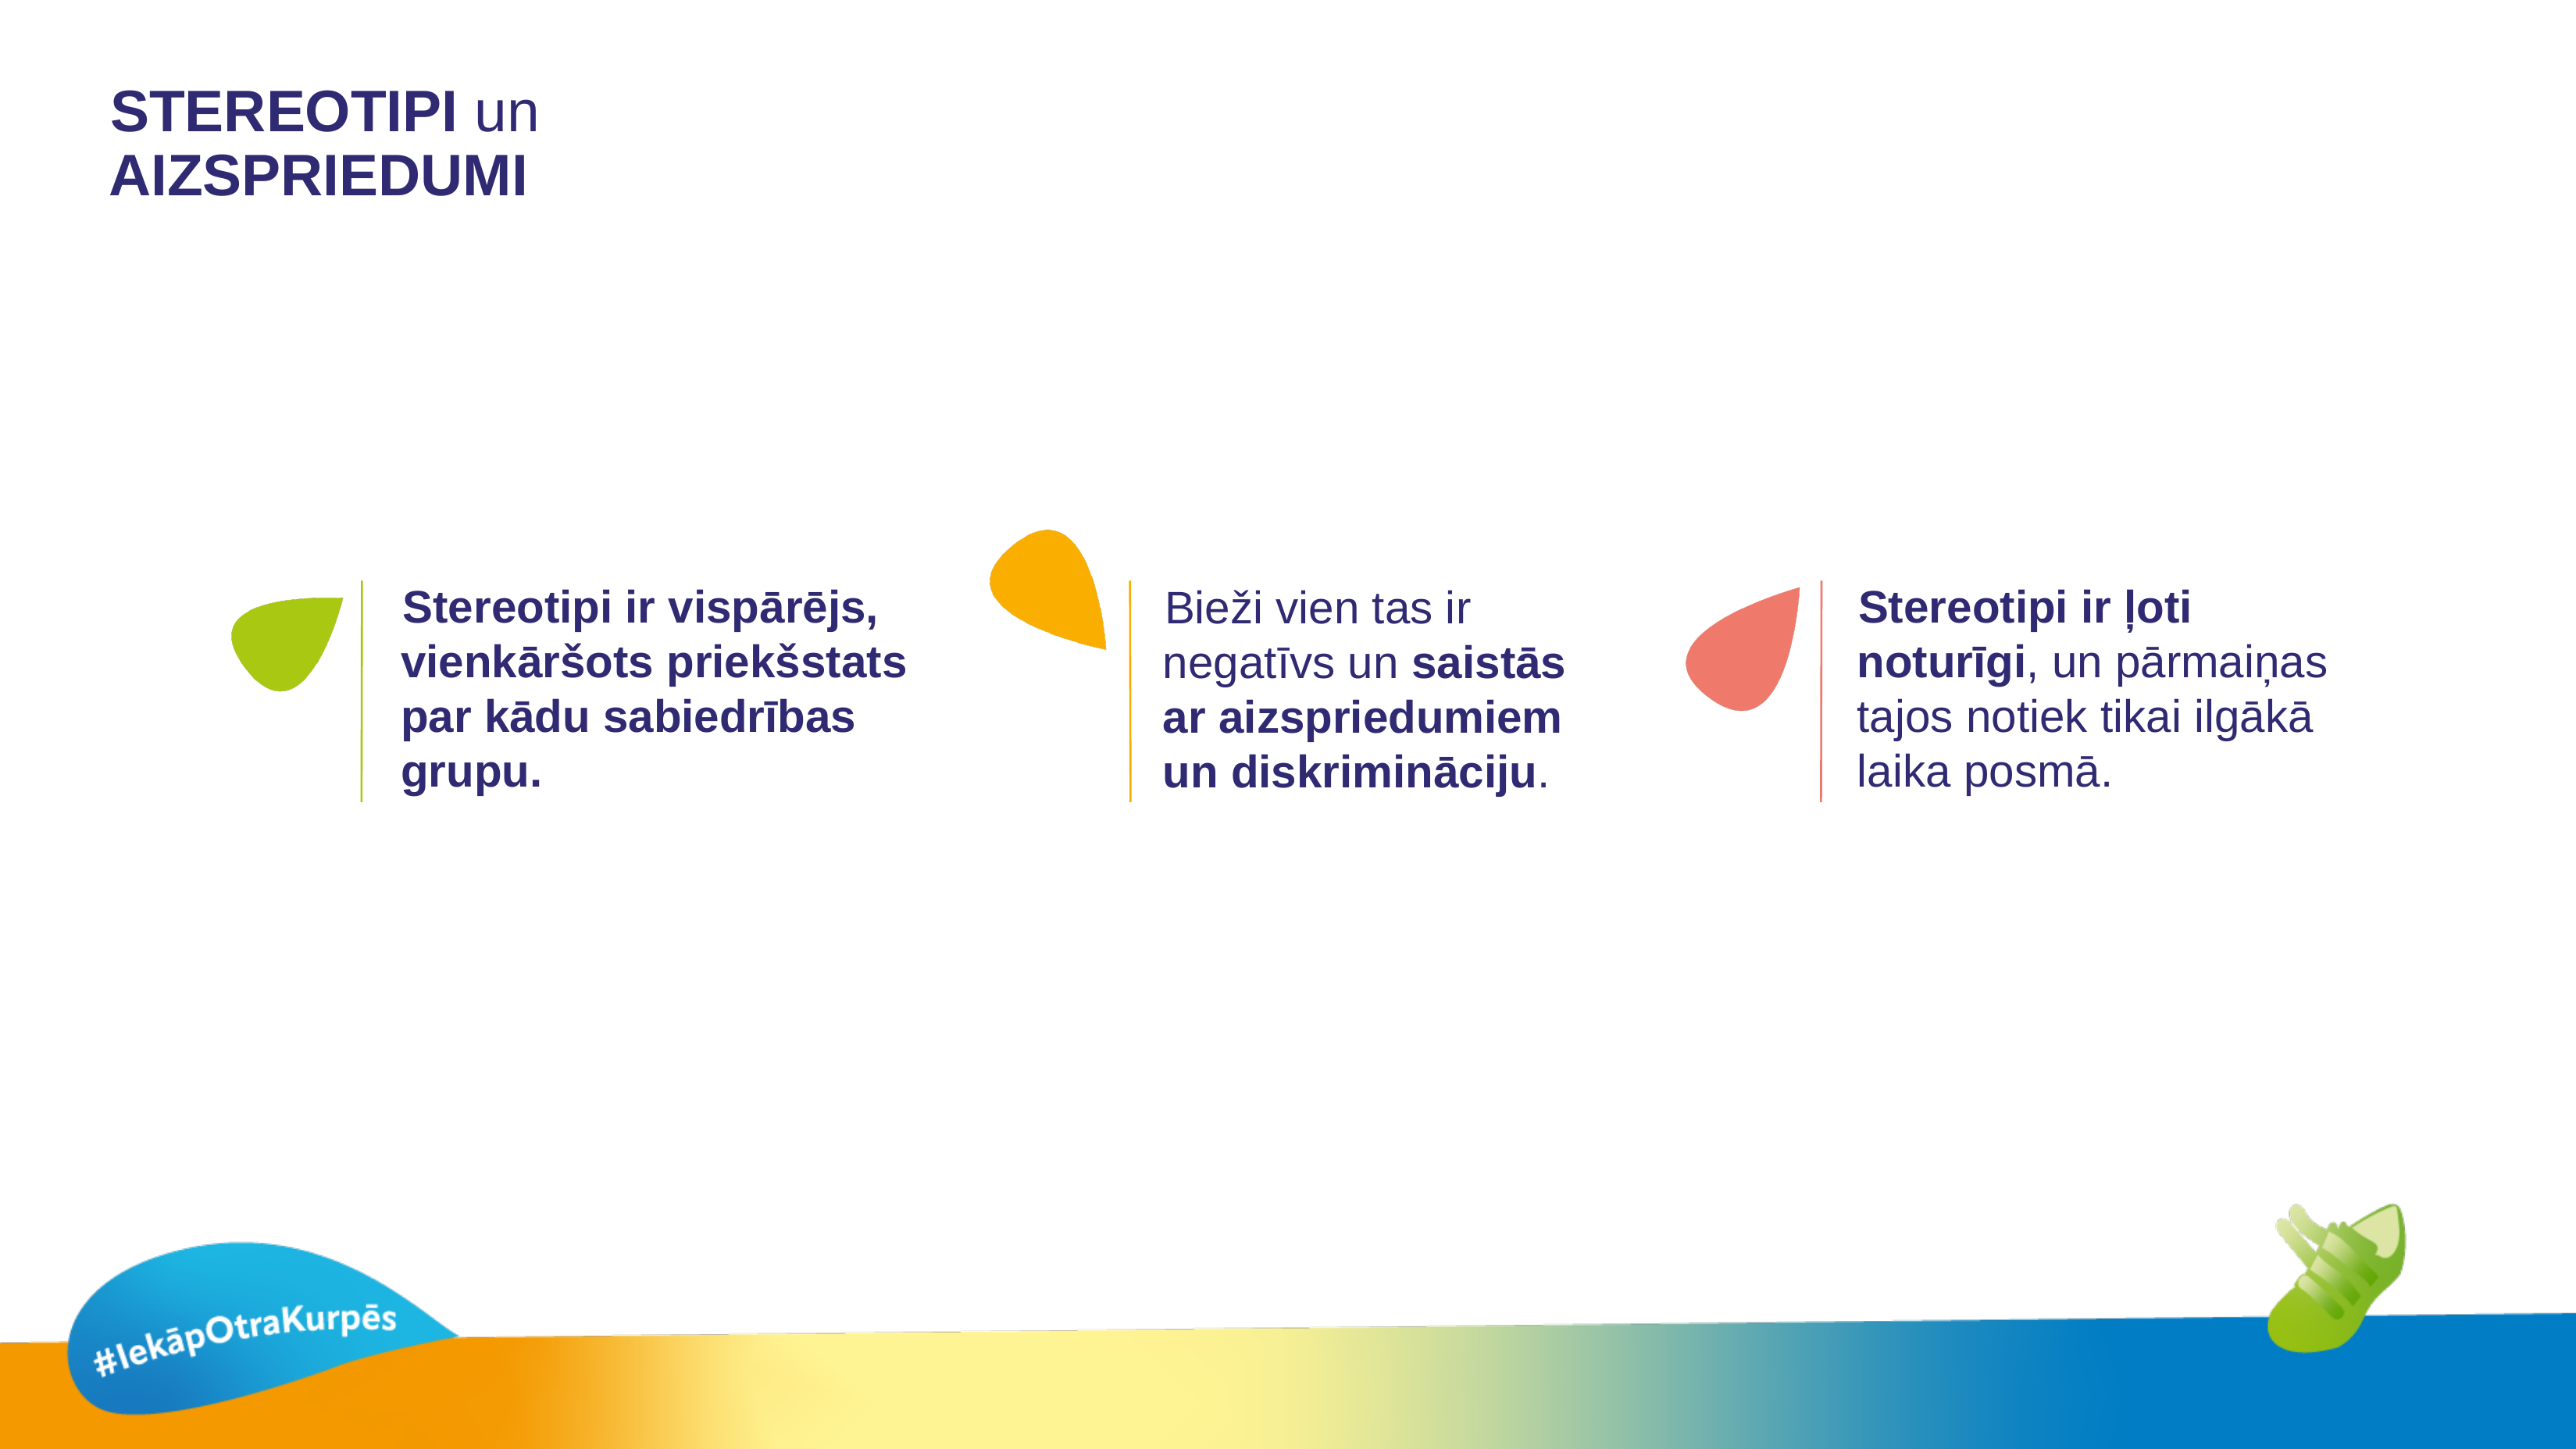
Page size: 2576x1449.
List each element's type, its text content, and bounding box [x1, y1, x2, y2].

picture [987, 526, 1110, 652]
picture [1682, 584, 1801, 713]
title STEREOTIPI un AIZSPRIEDUMI [109, 80, 814, 206]
text_box Bieži vien tas ir negatīvs un saistās ar aizspriedumiem un diskrimināciju. [1163, 578, 1572, 799]
text_box Stereotipi ir ļoti noturīgi, un pārmaiņas tajos notiek tikai ilgākā laika posmā. [1857, 577, 2385, 798]
picture [0, 1144, 2576, 1449]
picture [227, 594, 347, 694]
text_box Stereotipi ir vispārējs, vienkāršots priekšstats par kādu sabiedrības grupu. [401, 577, 911, 799]
